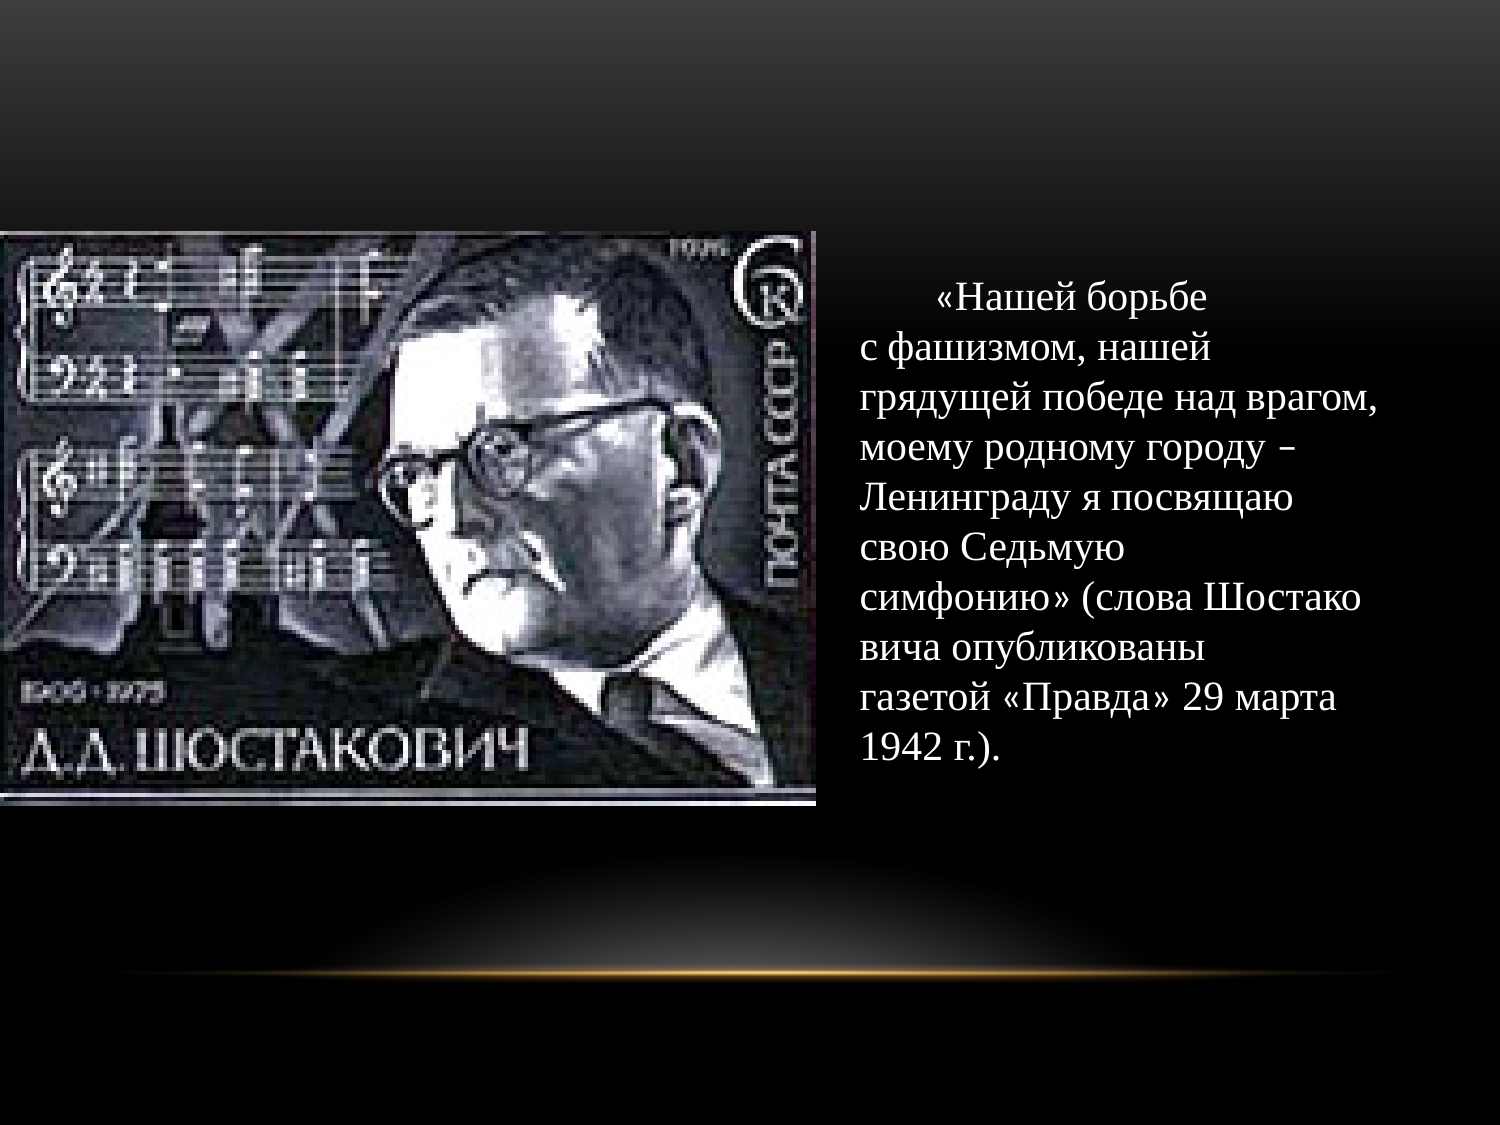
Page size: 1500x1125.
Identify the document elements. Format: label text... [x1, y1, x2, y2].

picture [0, 0, 1500, 1125]
text_box «Нашей борьбе с фашизмом, нашей грядущей победе над врагом, моему родному городу – Ленинграду я посвящаю свою Седьмую симфонию» (слова Шостаковича опубликованы газетой «Правда» 29 марта 1942 г.). [844, 261, 1396, 777]
